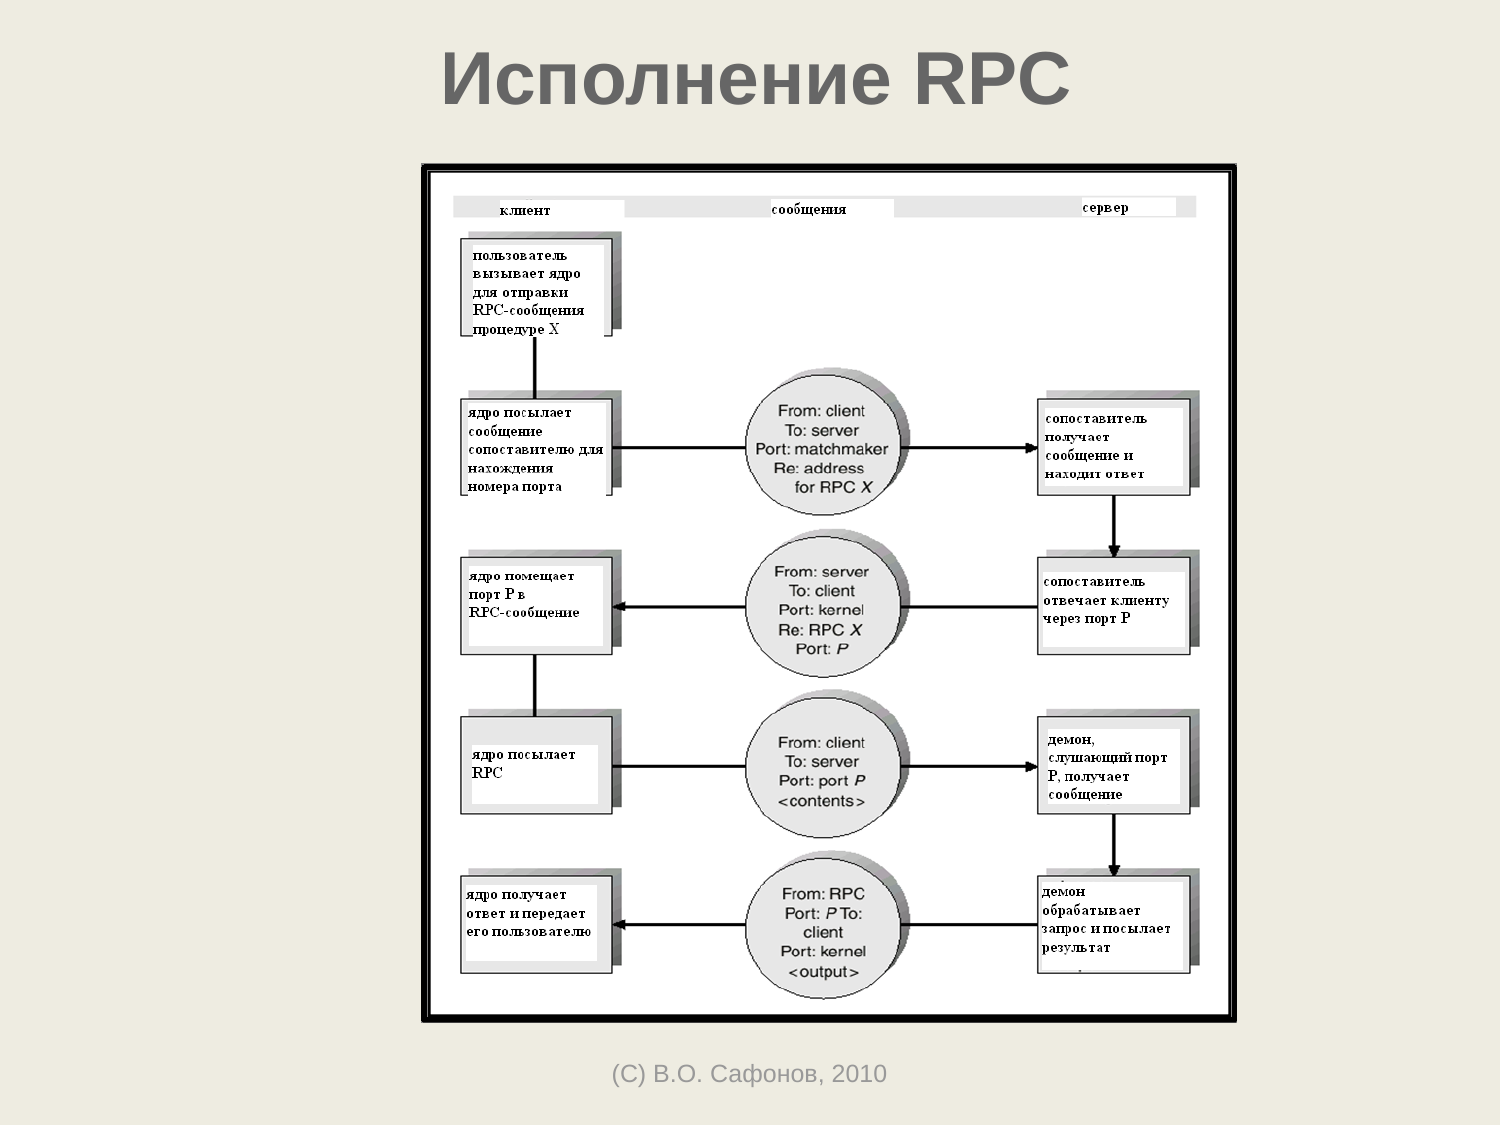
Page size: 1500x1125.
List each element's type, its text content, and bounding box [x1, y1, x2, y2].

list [421, 163, 1237, 1023]
title Исполнение RPC [112, 37, 1401, 113]
footer (C) В.О. Сафонов, 2010 [512, 1042, 988, 1103]
